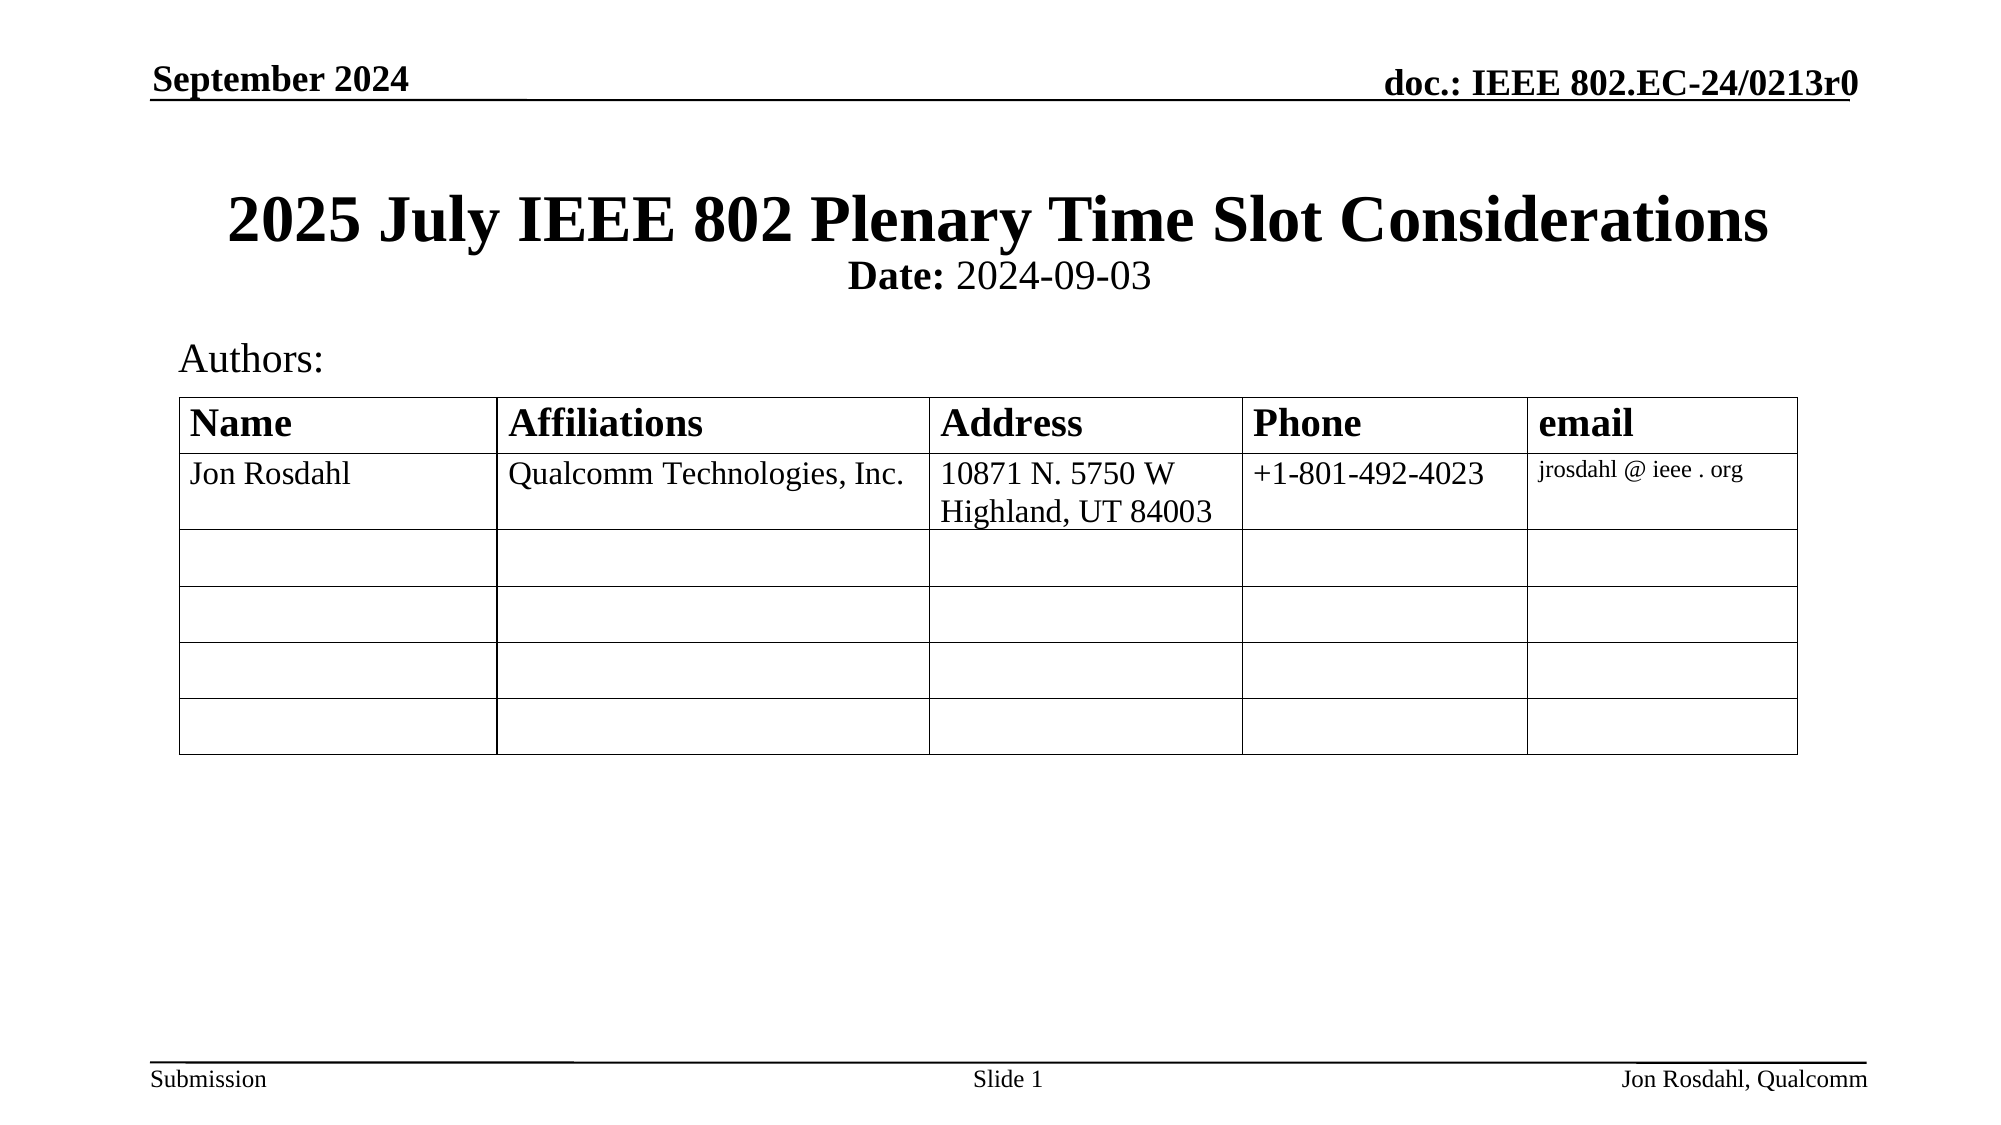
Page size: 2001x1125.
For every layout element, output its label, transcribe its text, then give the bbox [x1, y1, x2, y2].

footer Jon Rosdahl, Qualcomm [1171, 1061, 1869, 1093]
subtitle Date: 2024-09-03 [299, 239, 1701, 319]
text_box Authors: [162, 323, 401, 387]
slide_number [152, 54, 563, 100]
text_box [163, 396, 1845, 807]
title 2025 July IEEE 802 Plenary Time Slot Considerations [149, 110, 1851, 319]
slide_number Slide 1 [950, 1061, 1067, 1123]
